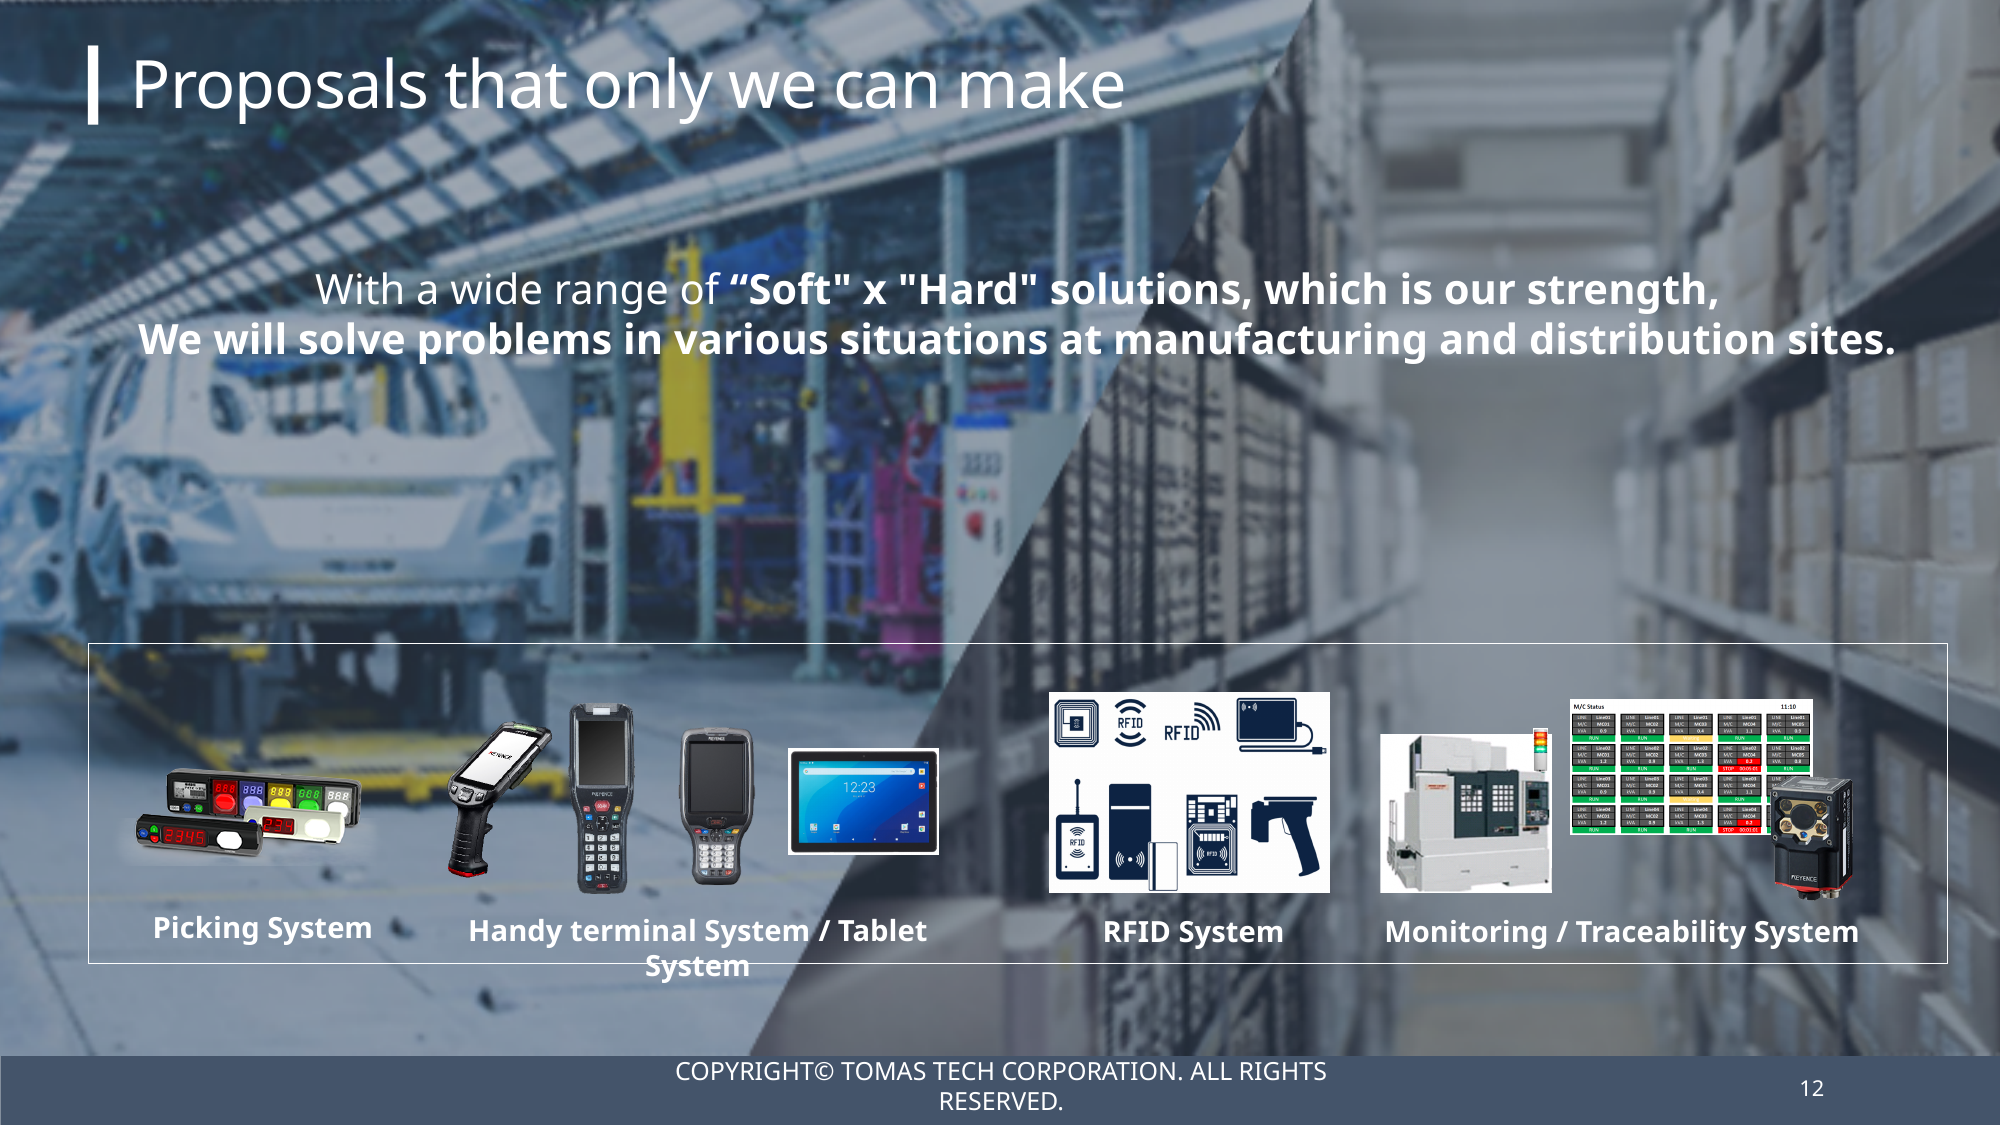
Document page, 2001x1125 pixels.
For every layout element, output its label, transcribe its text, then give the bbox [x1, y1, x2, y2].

footer Copyright© TOMAS TECH CORPORATION. All rights reserved. [606, 1066, 1398, 1116]
slide_number 12 [1624, 1066, 1840, 1120]
picture [0, 0, 2000, 1056]
